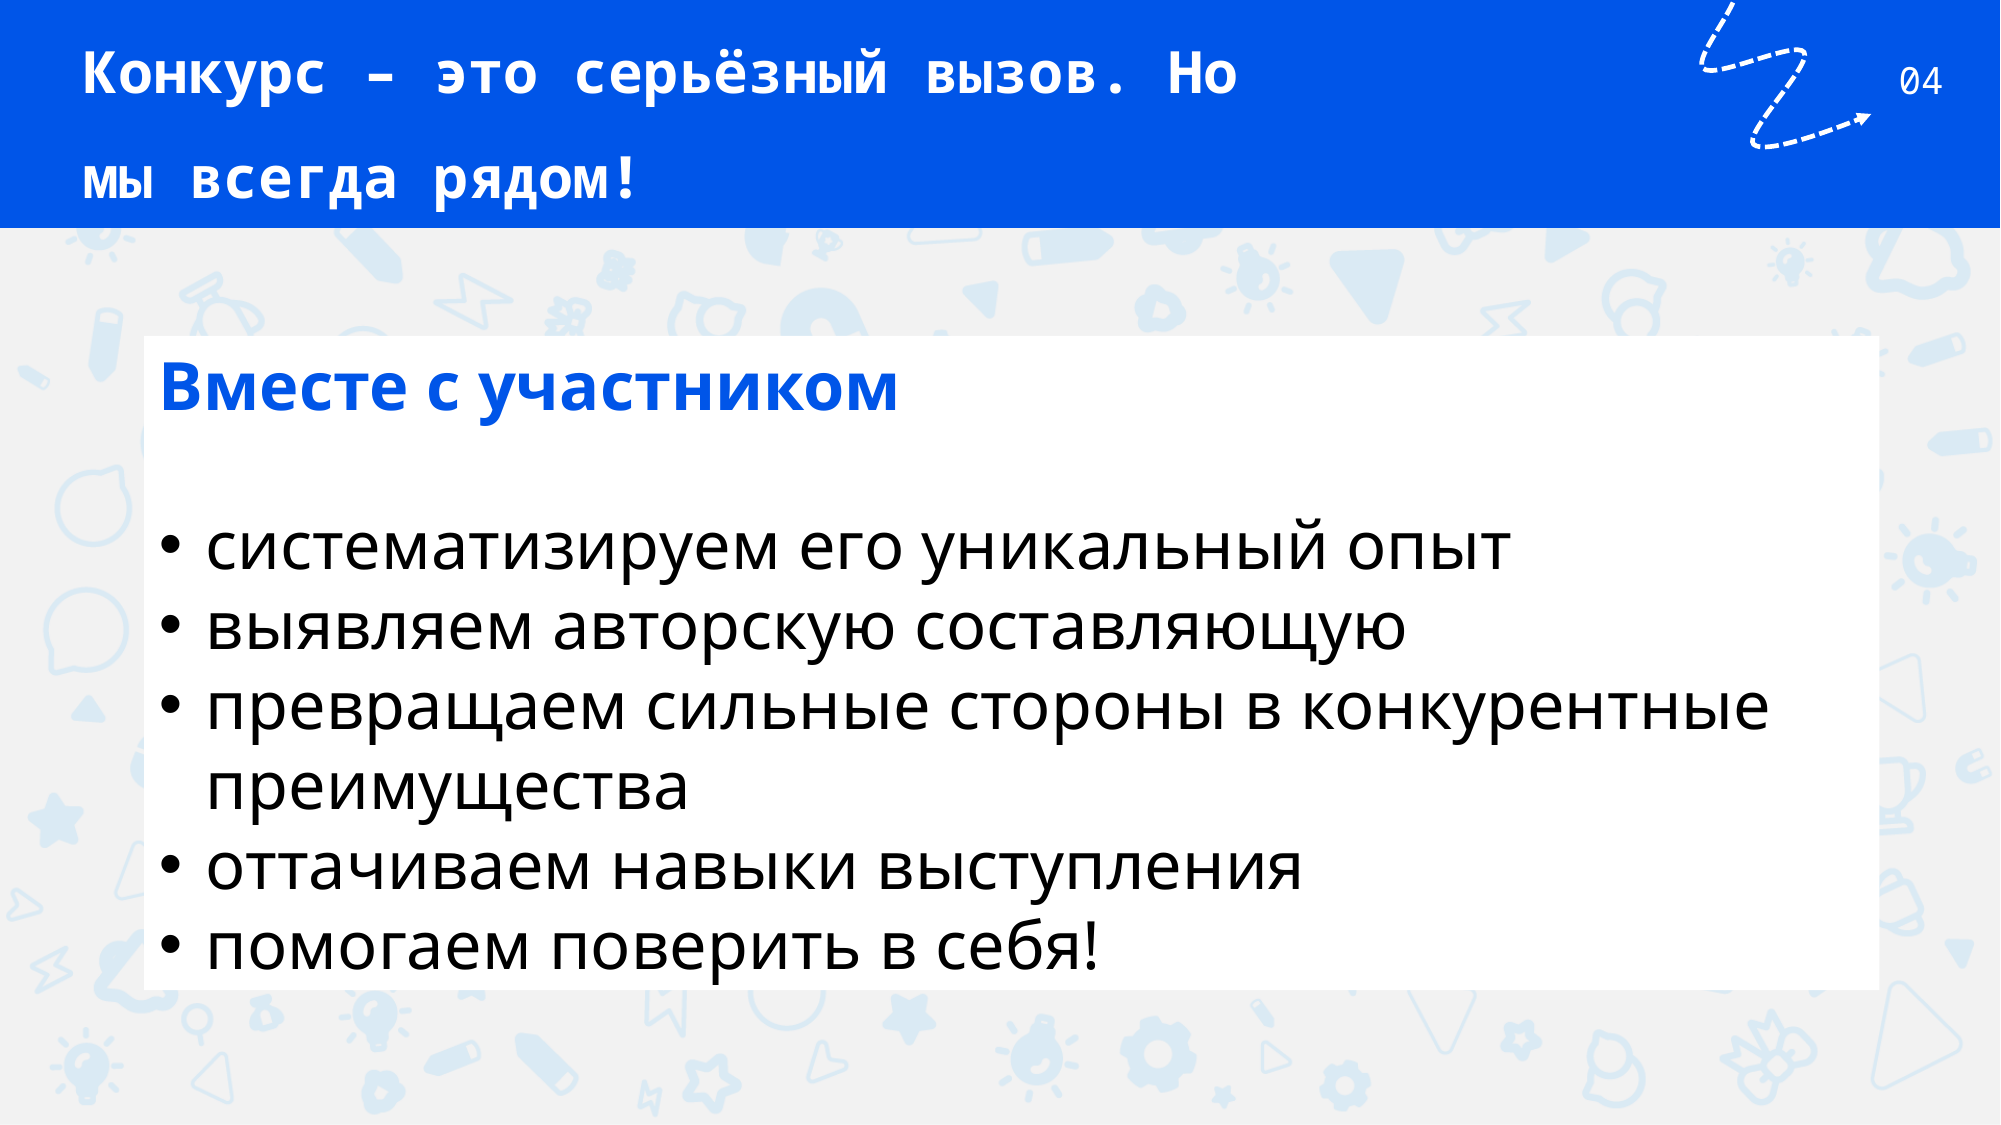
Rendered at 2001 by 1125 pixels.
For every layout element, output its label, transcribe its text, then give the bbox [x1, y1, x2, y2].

text_box [1700, 0, 1872, 149]
text_box 04 [1883, 49, 1959, 110]
picture [0, 0, 2001, 1125]
text_box Конкурс – это серьёзный вызов. Но мы всегда рядом! [68, 0, 1344, 218]
text_box Вместе с участником систематизируем его уникальный опыт выявляем авторскую составляющую превращаем сильные стороны в конкурентные преимущества оттачиваем навыки выступления помогаем поверить в себя! [144, 335, 1880, 991]
text_box [0, 0, 2000, 229]
